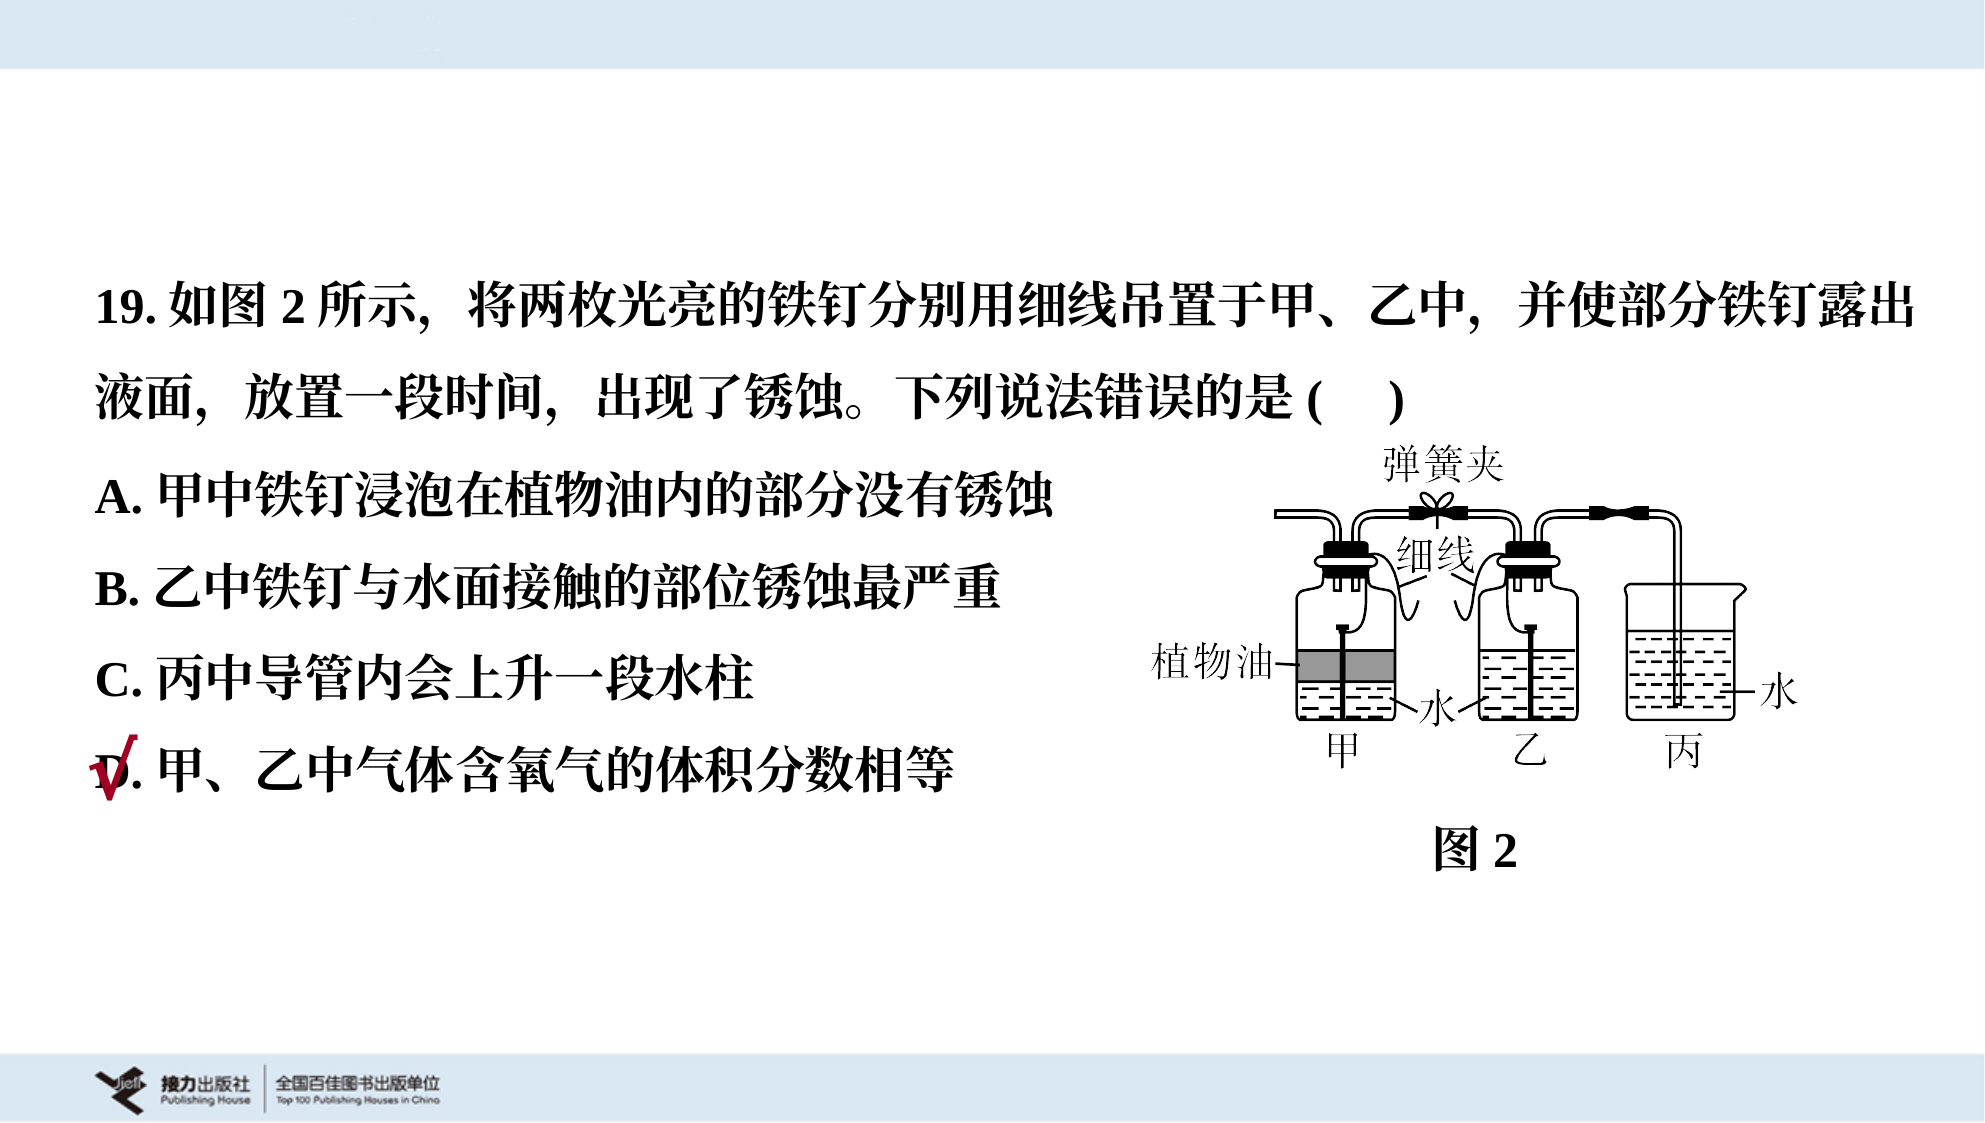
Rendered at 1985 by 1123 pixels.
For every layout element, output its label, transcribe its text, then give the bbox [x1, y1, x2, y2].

text_box √ [86, 722, 139, 816]
text_box A.甲中铁钉浸泡在植物油内的部分没有锈蚀 B.乙中铁钉与水面接触的部位锈蚀最严重 C.丙中导管内会上升一段水柱 D.甲、乙中气体含氧气的体积分数相等 [94, 431, 1223, 799]
text_box 图2 [1431, 789, 1518, 937]
picture [0, 0, 1985, 1122]
text_box 19.如图2所示，将两枚光亮的铁钉分别用细线吊置于甲、乙中，并使部分铁钉露出 液面，放置一段时间，出现了锈蚀。下列说法错误的是( ) [94, 242, 1892, 426]
